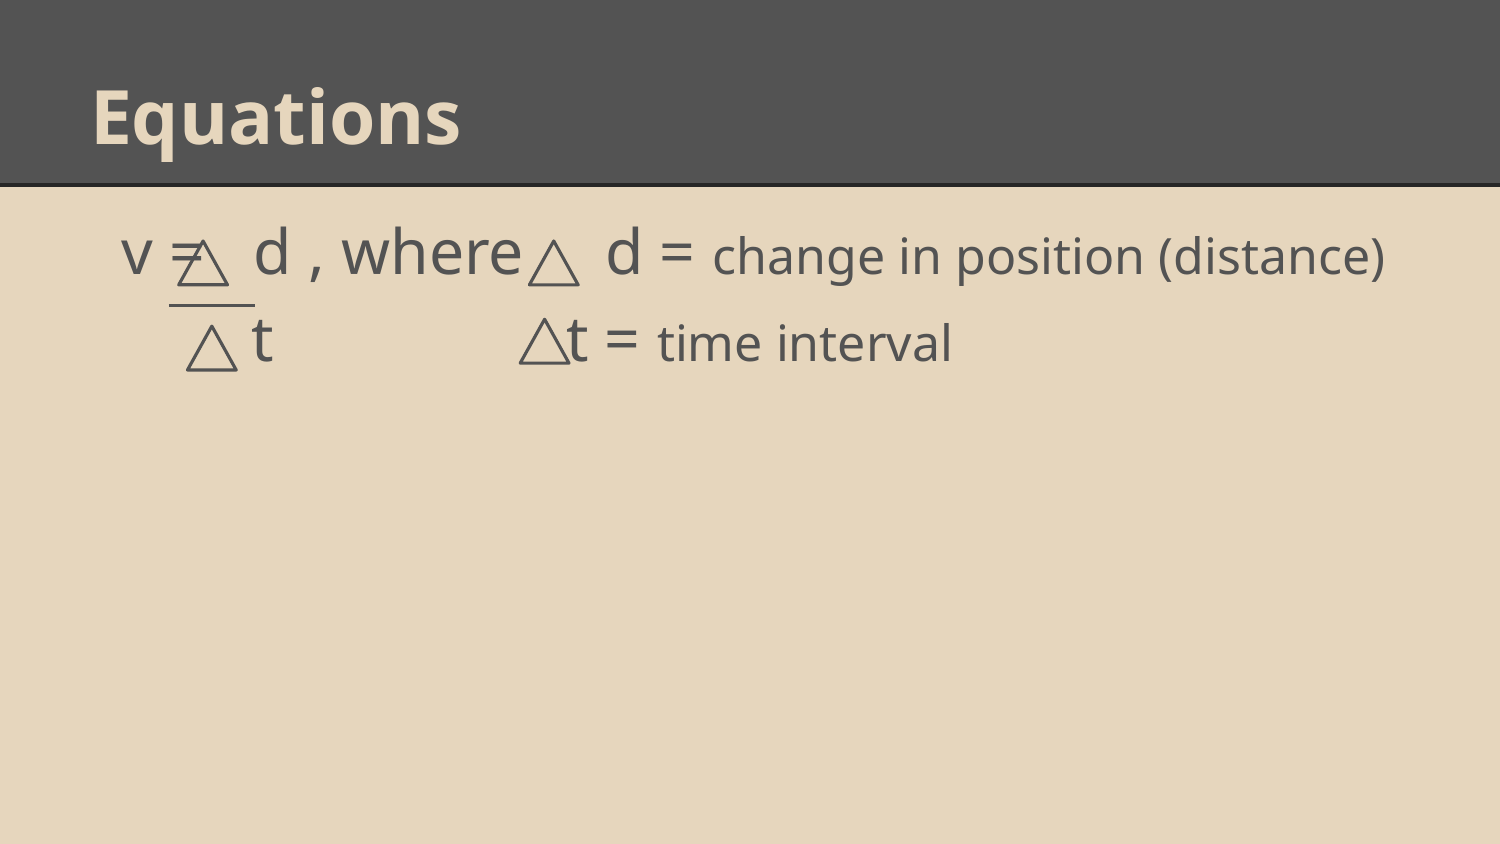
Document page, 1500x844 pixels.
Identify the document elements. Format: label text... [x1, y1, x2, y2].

text_box [520, 319, 569, 364]
title Equations [75, 33, 1425, 175]
list v = d , where d = change in position (distance) t t = time interval [75, 196, 1425, 808]
text_box [529, 241, 579, 285]
text_box [179, 241, 227, 283]
text_box [187, 326, 237, 371]
